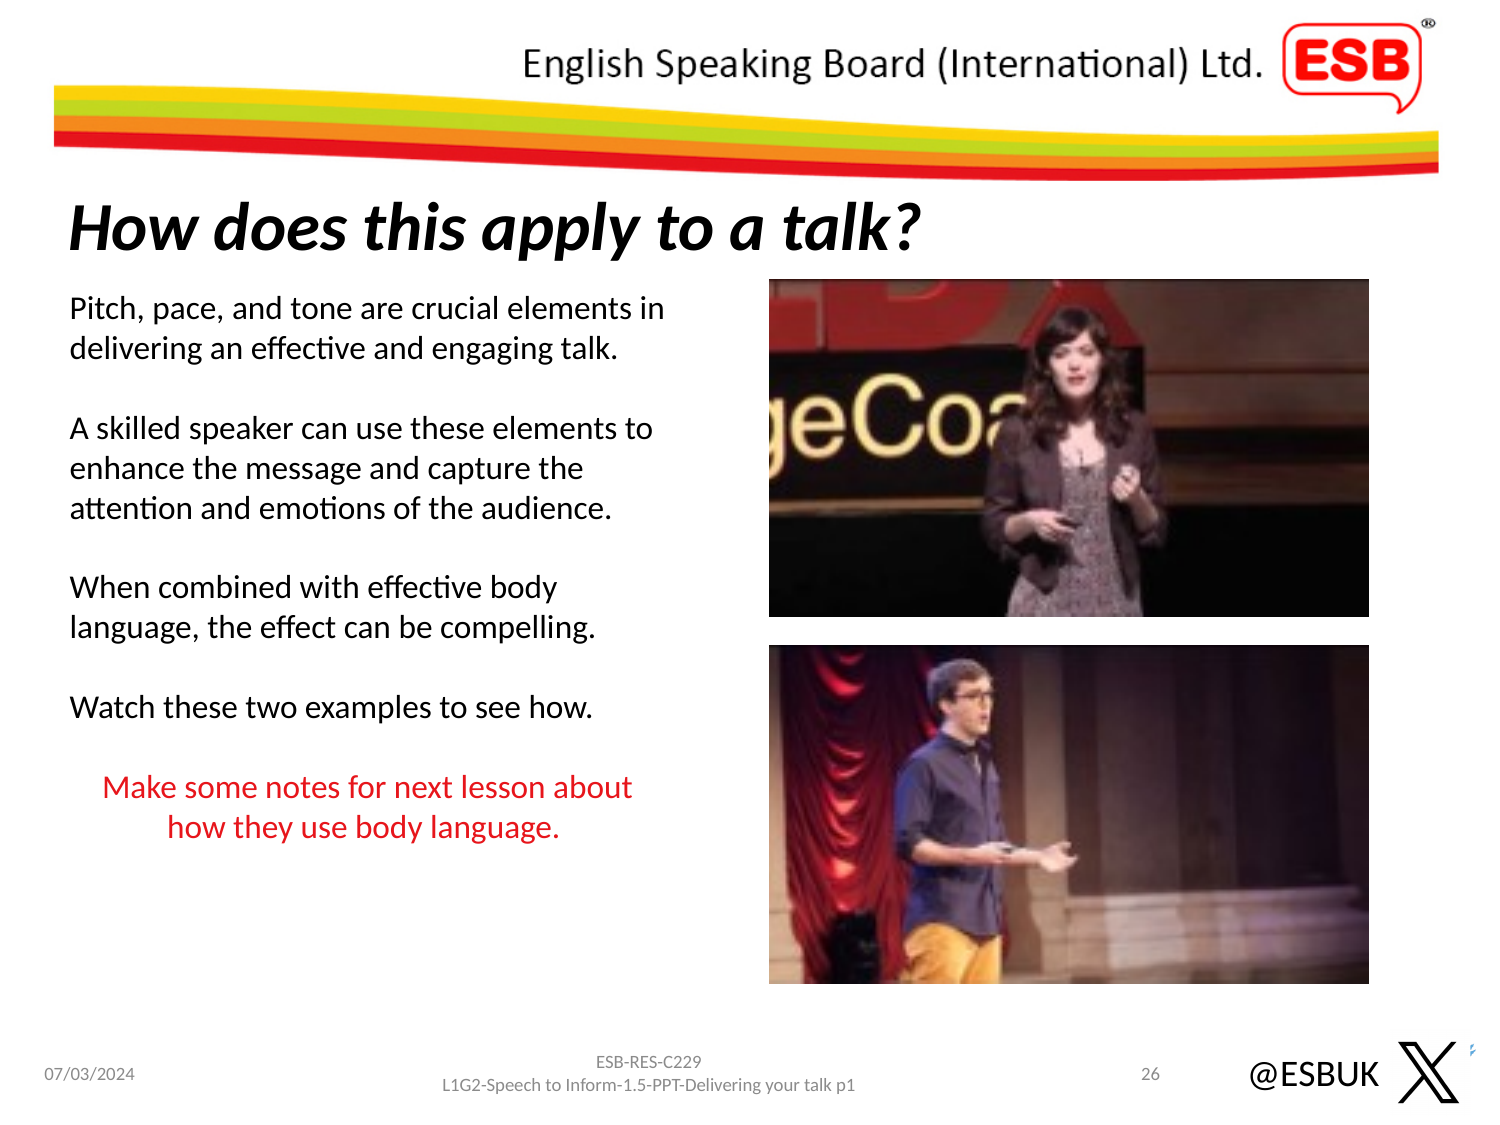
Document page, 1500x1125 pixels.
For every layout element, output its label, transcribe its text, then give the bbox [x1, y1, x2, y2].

text_box Pitch, pace, and tone are crucial elements in delivering an effective and engaging talk. A skilled speaker can use these elements to enhance the message and capture the attention and emotions of the audience. When combined with effective body language, the effect can be compelling. Watch these two examples to see how. Make some notes for next lesson about how they use body language. [54, 278, 681, 853]
title How does this apply to a talk? [53, 172, 1347, 285]
footer ESB-RES-C229 L1G2-Speech to Inform-1.5-PPT-Delivering your talk p1 [395, 1042, 902, 1103]
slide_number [29, 1042, 367, 1103]
slide_number 26 [930, 1042, 1176, 1103]
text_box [769, 645, 1369, 985]
picture [1390, 1029, 1476, 1116]
picture [0, 0, 1500, 189]
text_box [769, 278, 1369, 618]
